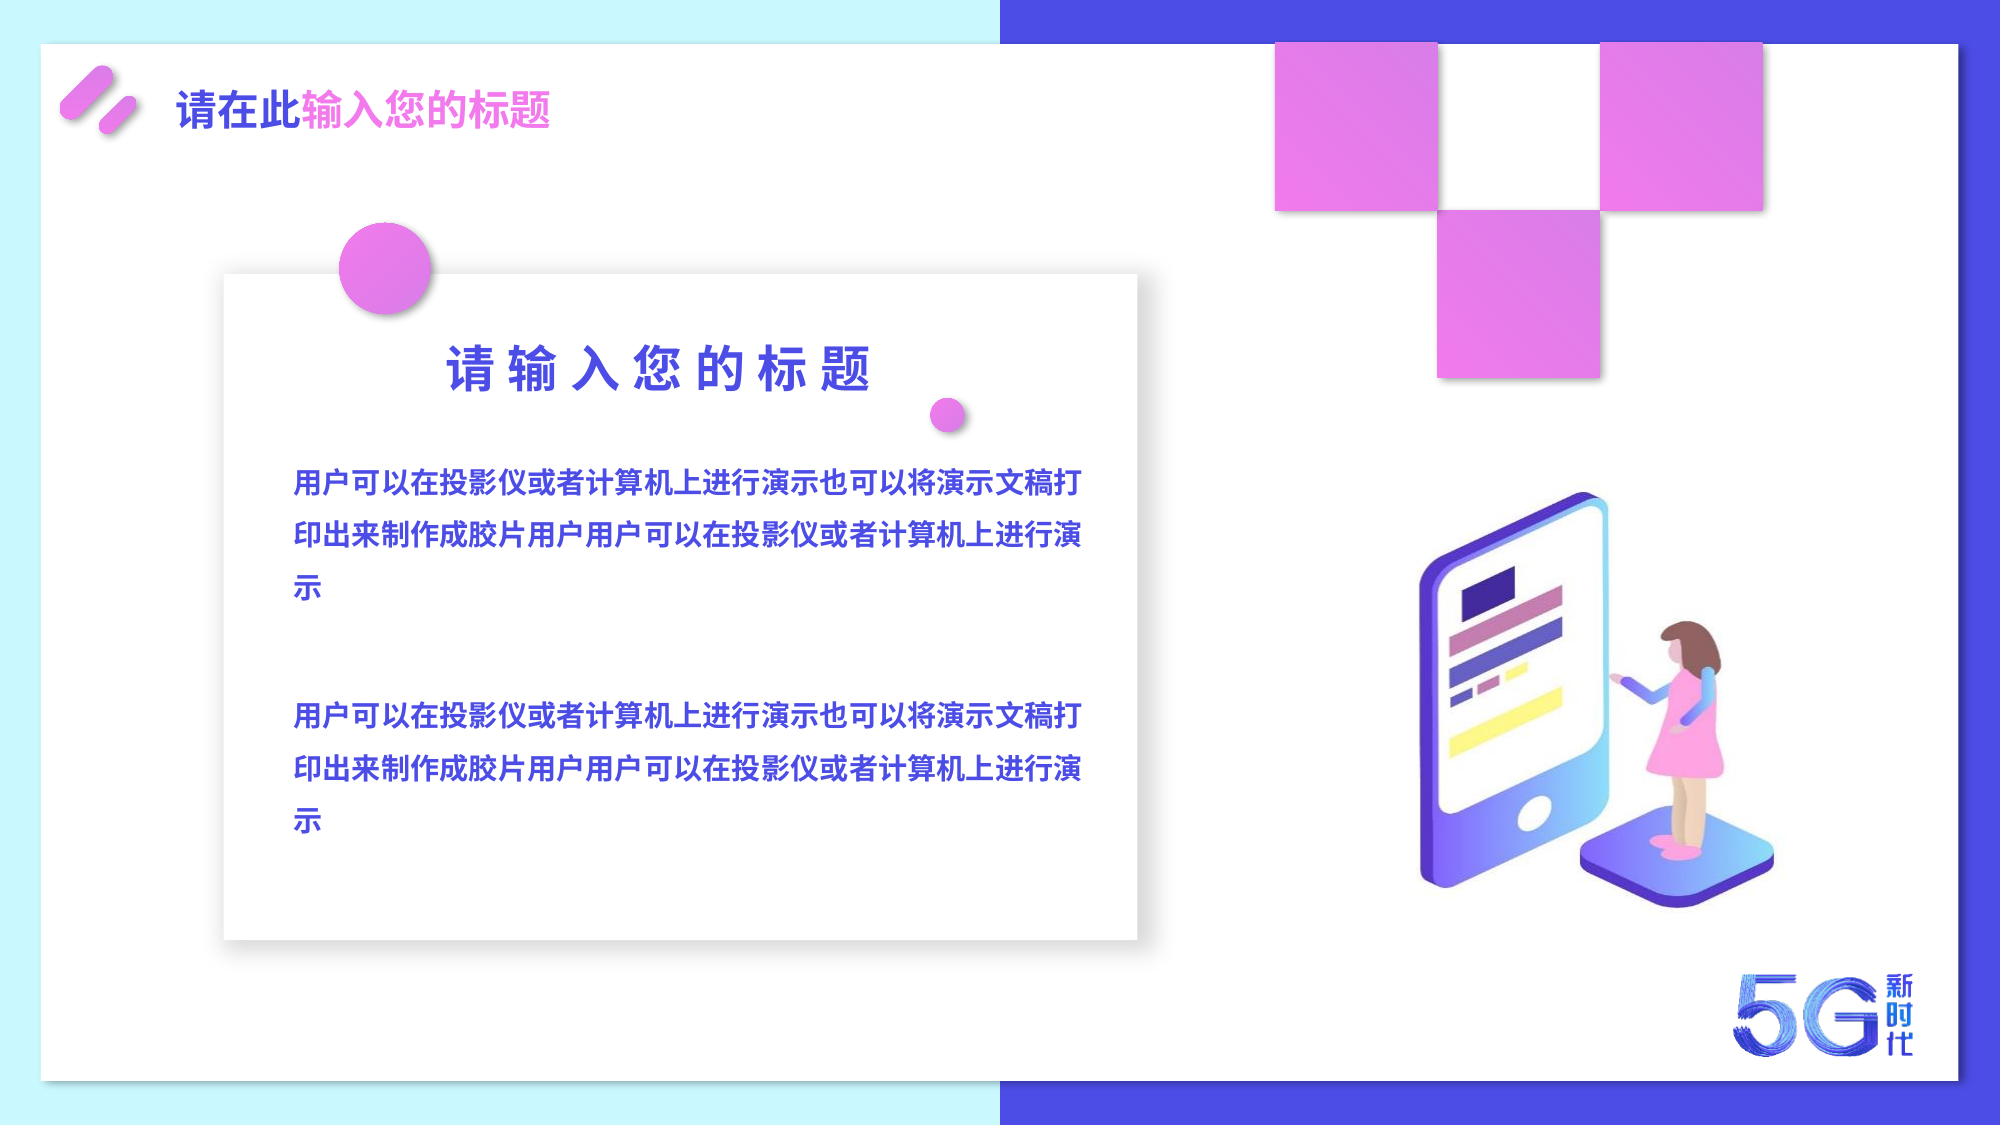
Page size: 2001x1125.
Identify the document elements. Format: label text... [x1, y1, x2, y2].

text_box [338, 221, 432, 316]
text_box 请输入您的标题 [430, 330, 931, 406]
text_box [929, 397, 966, 434]
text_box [1274, 42, 1763, 378]
text_box 用户可以在投影仪或者计算机上进行演示也可以将演示文稿打印出来制作成胶片用户用户可以在投影仪或者计算机上进行演示 [278, 672, 1106, 845]
picture [39, 44, 1961, 1081]
text_box [222, 273, 1138, 941]
text_box 用户可以在投影仪或者计算机上进行演示也可以将演示文稿打印出来制作成胶片用户用户可以在投影仪或者计算机上进行演示 [278, 439, 1106, 612]
